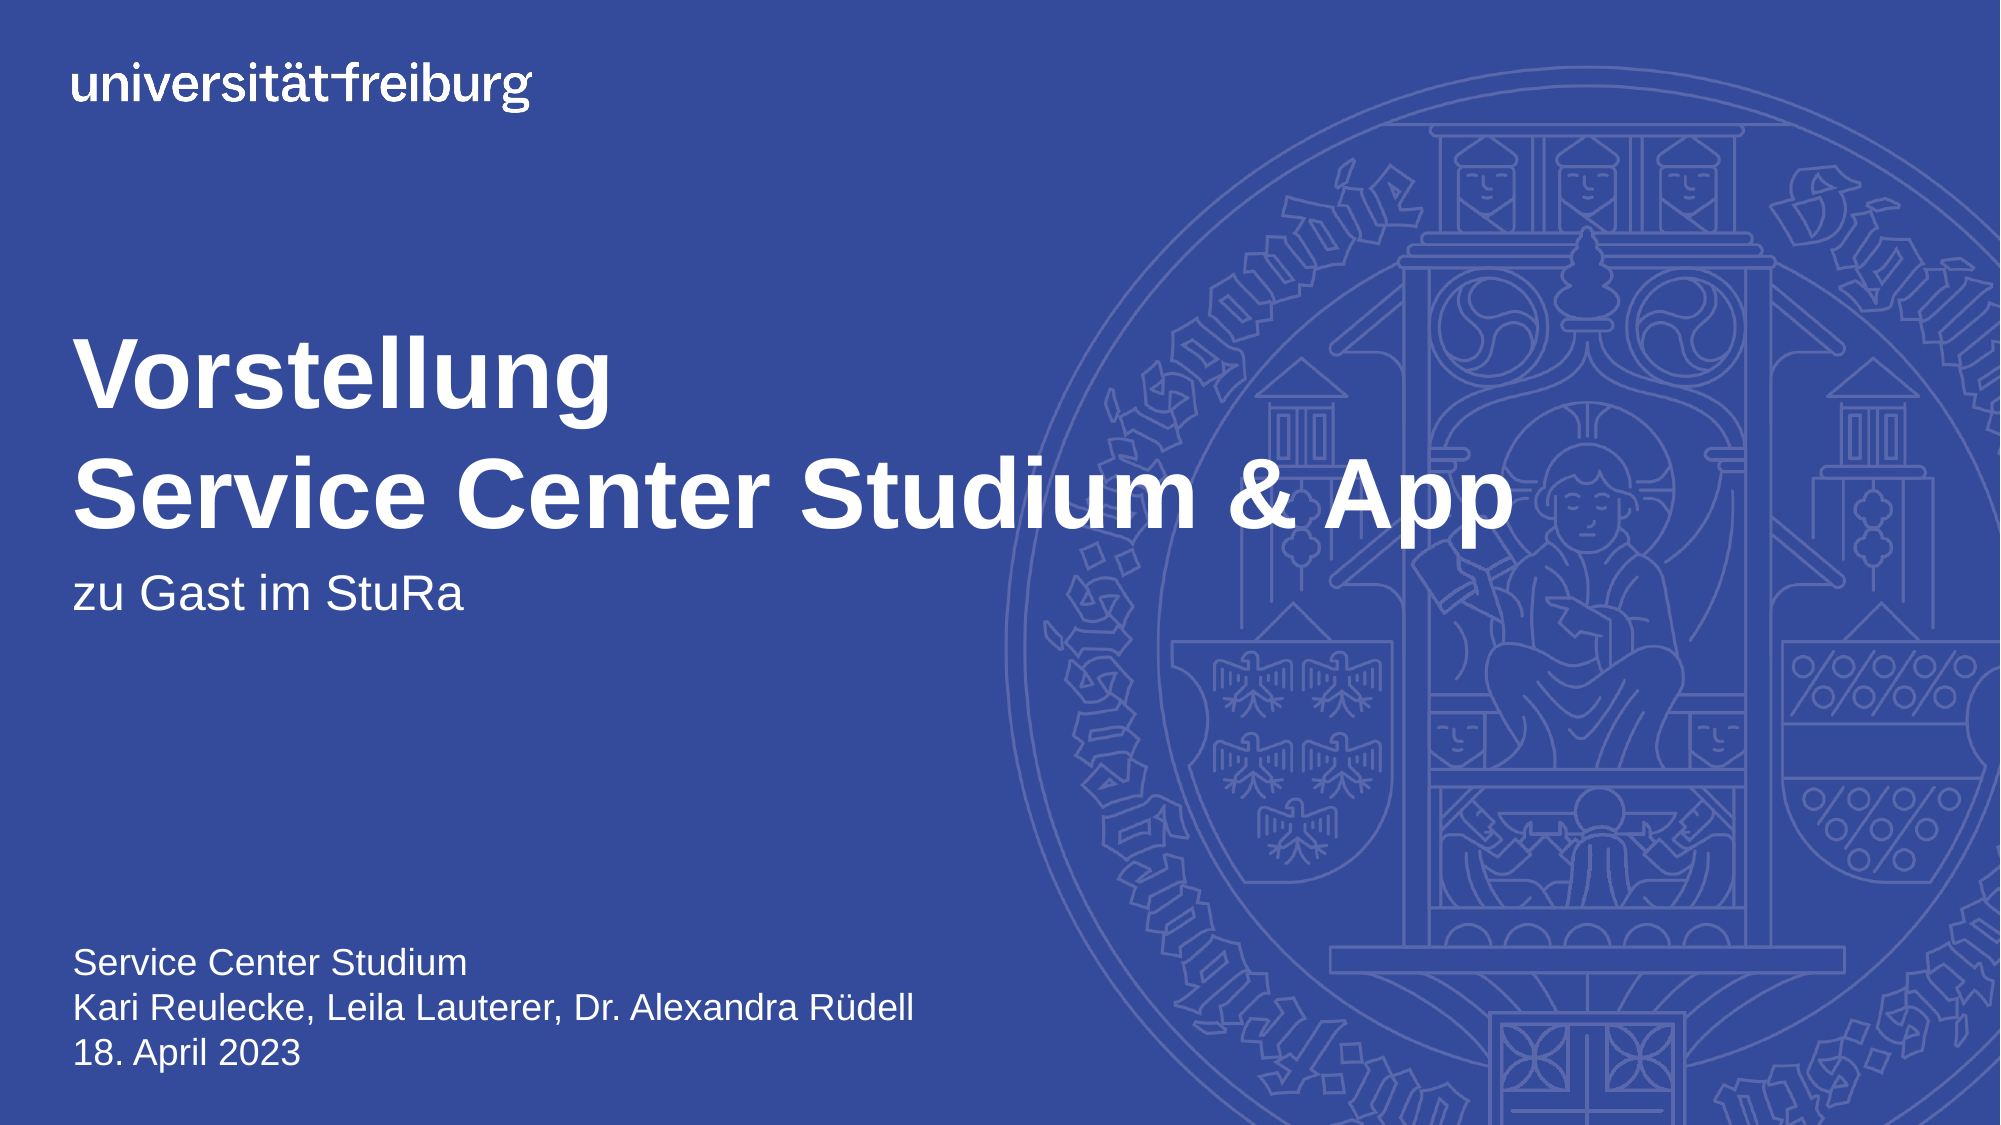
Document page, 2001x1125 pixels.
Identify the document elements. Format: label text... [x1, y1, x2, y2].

subtitle zu Gast im StuRa [72, 562, 1933, 722]
title Vorstellung Service Center Studium & App [72, 308, 1933, 545]
list Service Center Studium Kari Reulecke, Leila Lauterer, Dr. Alexandra Rüdell 18. April 2023 [72, 795, 1473, 1073]
picture [72, 61, 534, 113]
